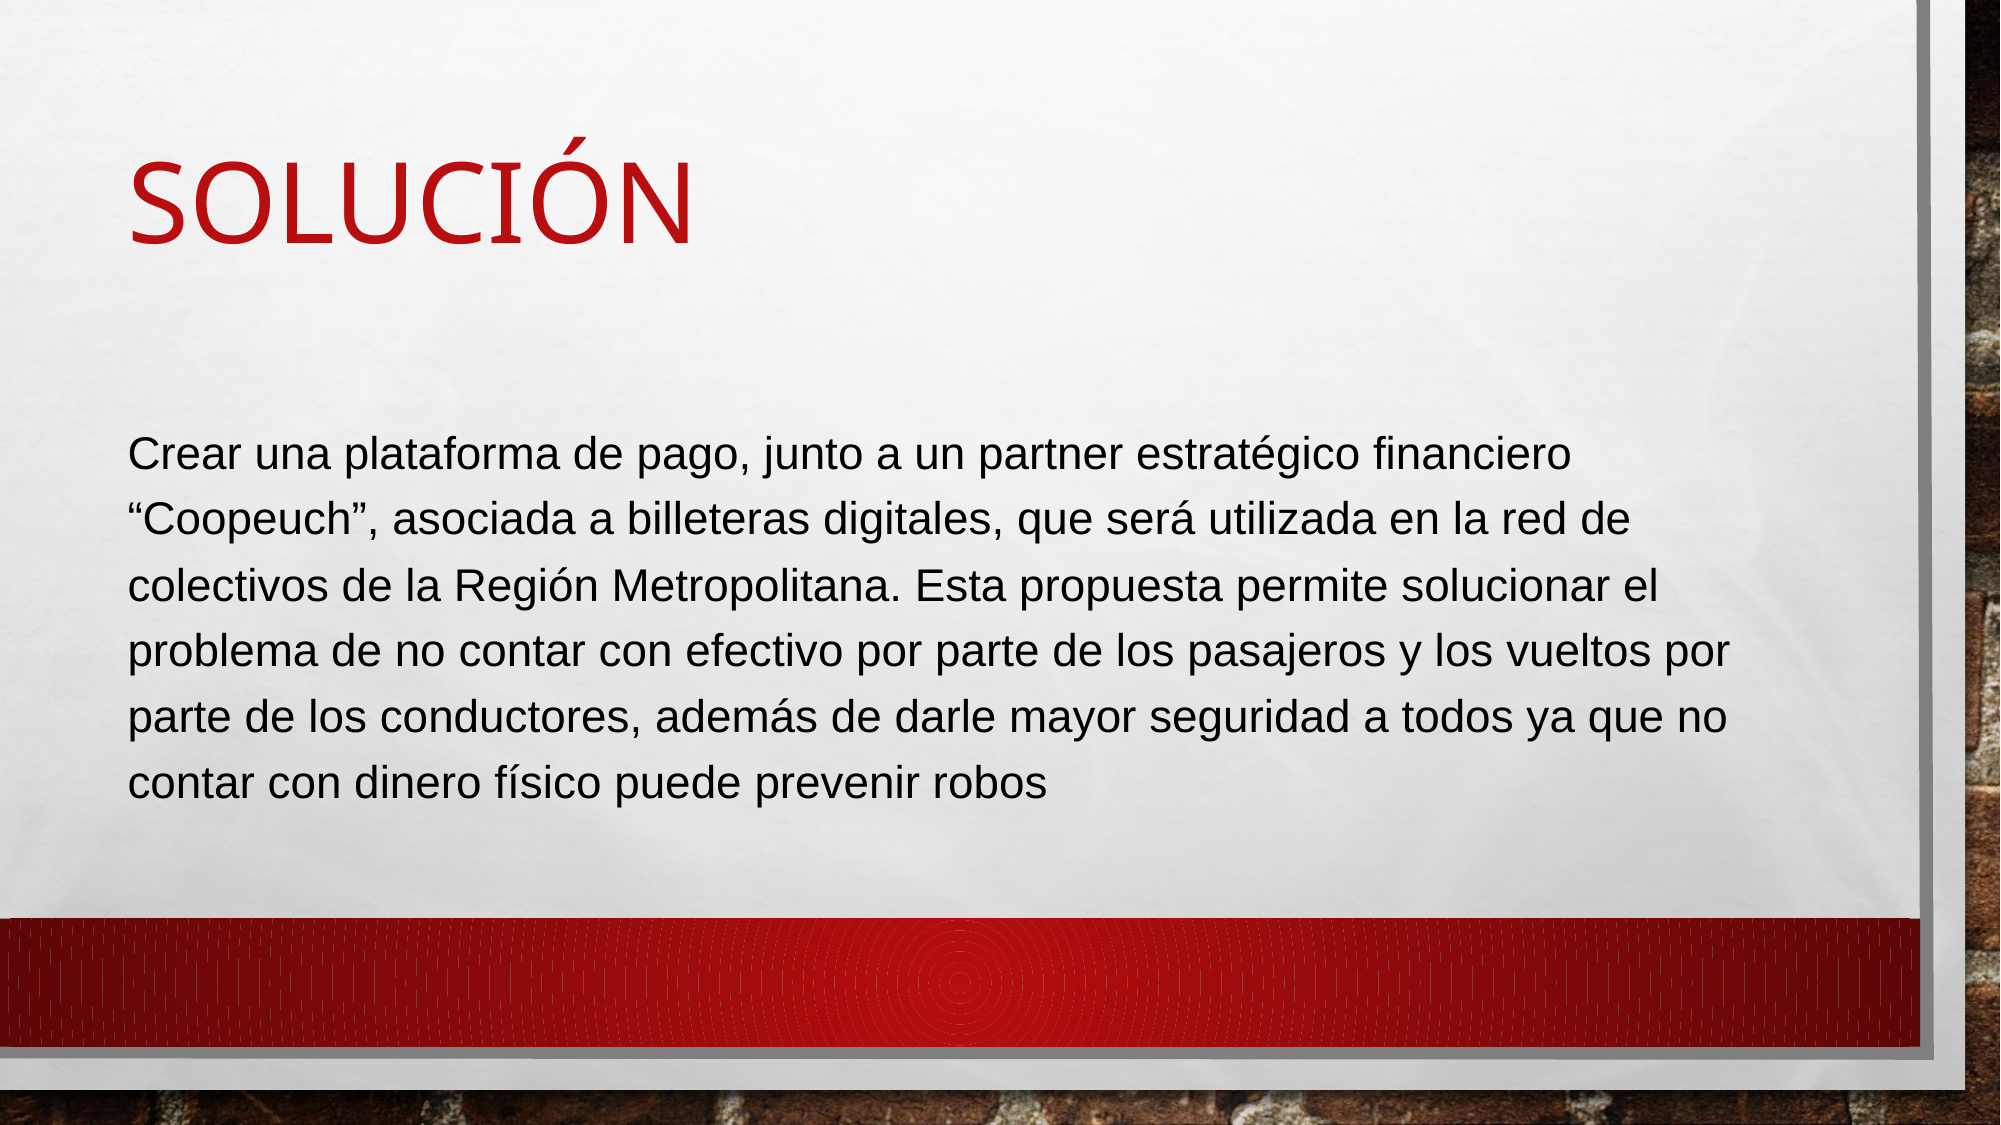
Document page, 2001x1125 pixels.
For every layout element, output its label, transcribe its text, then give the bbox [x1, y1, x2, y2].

title SOLUCIÓN [112, 112, 1818, 302]
picture [0, 0, 1919, 918]
picture [0, 0, 2001, 1125]
list Crear una plataforma de pago, junto a un partner estratégico financiero “Coopeuch”, asociada a billeteras digitales, que será utilizada en la red de colectivos de la Región Metropolitana. Esta propuesta permite solucionar el problema de no contar con efectivo por parte de los pasajeros y los vueltos por parte de los conductores, además de darle mayor seguridad a todos ya que no contar con dinero físico puede prevenir robos [112, 338, 1818, 882]
